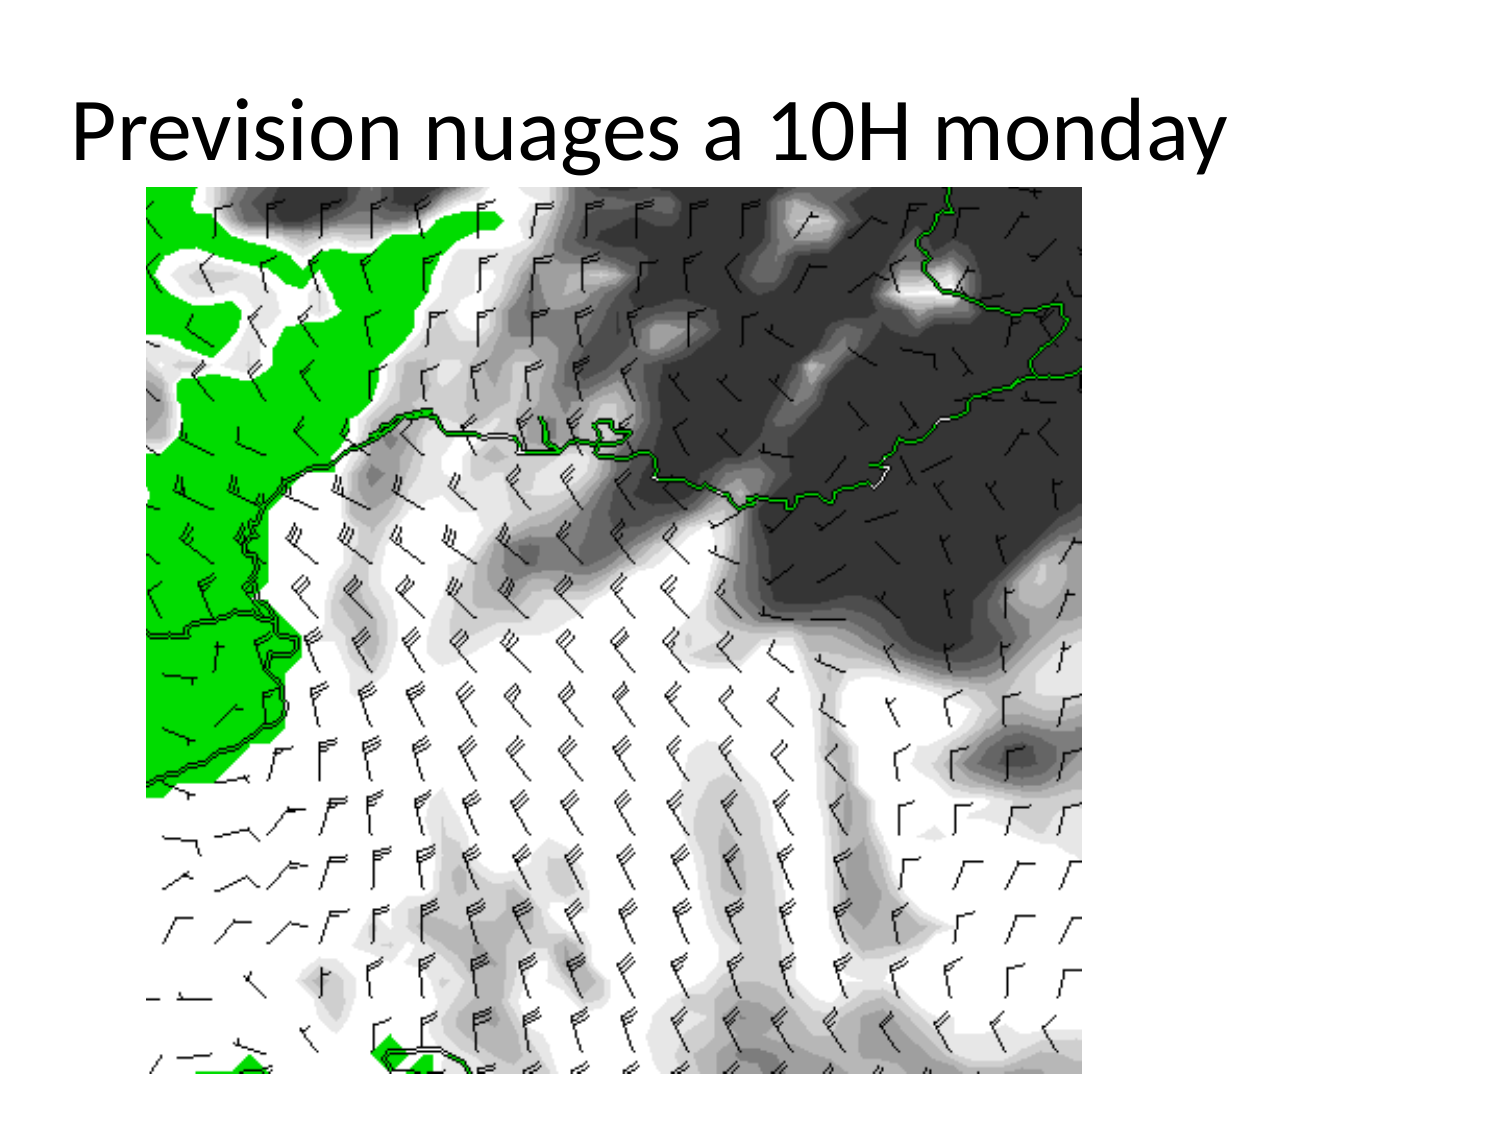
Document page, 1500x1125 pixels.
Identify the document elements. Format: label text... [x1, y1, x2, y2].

picture [145, 187, 1082, 1074]
title Prevision nuages a 10H monday [53, 61, 1248, 188]
